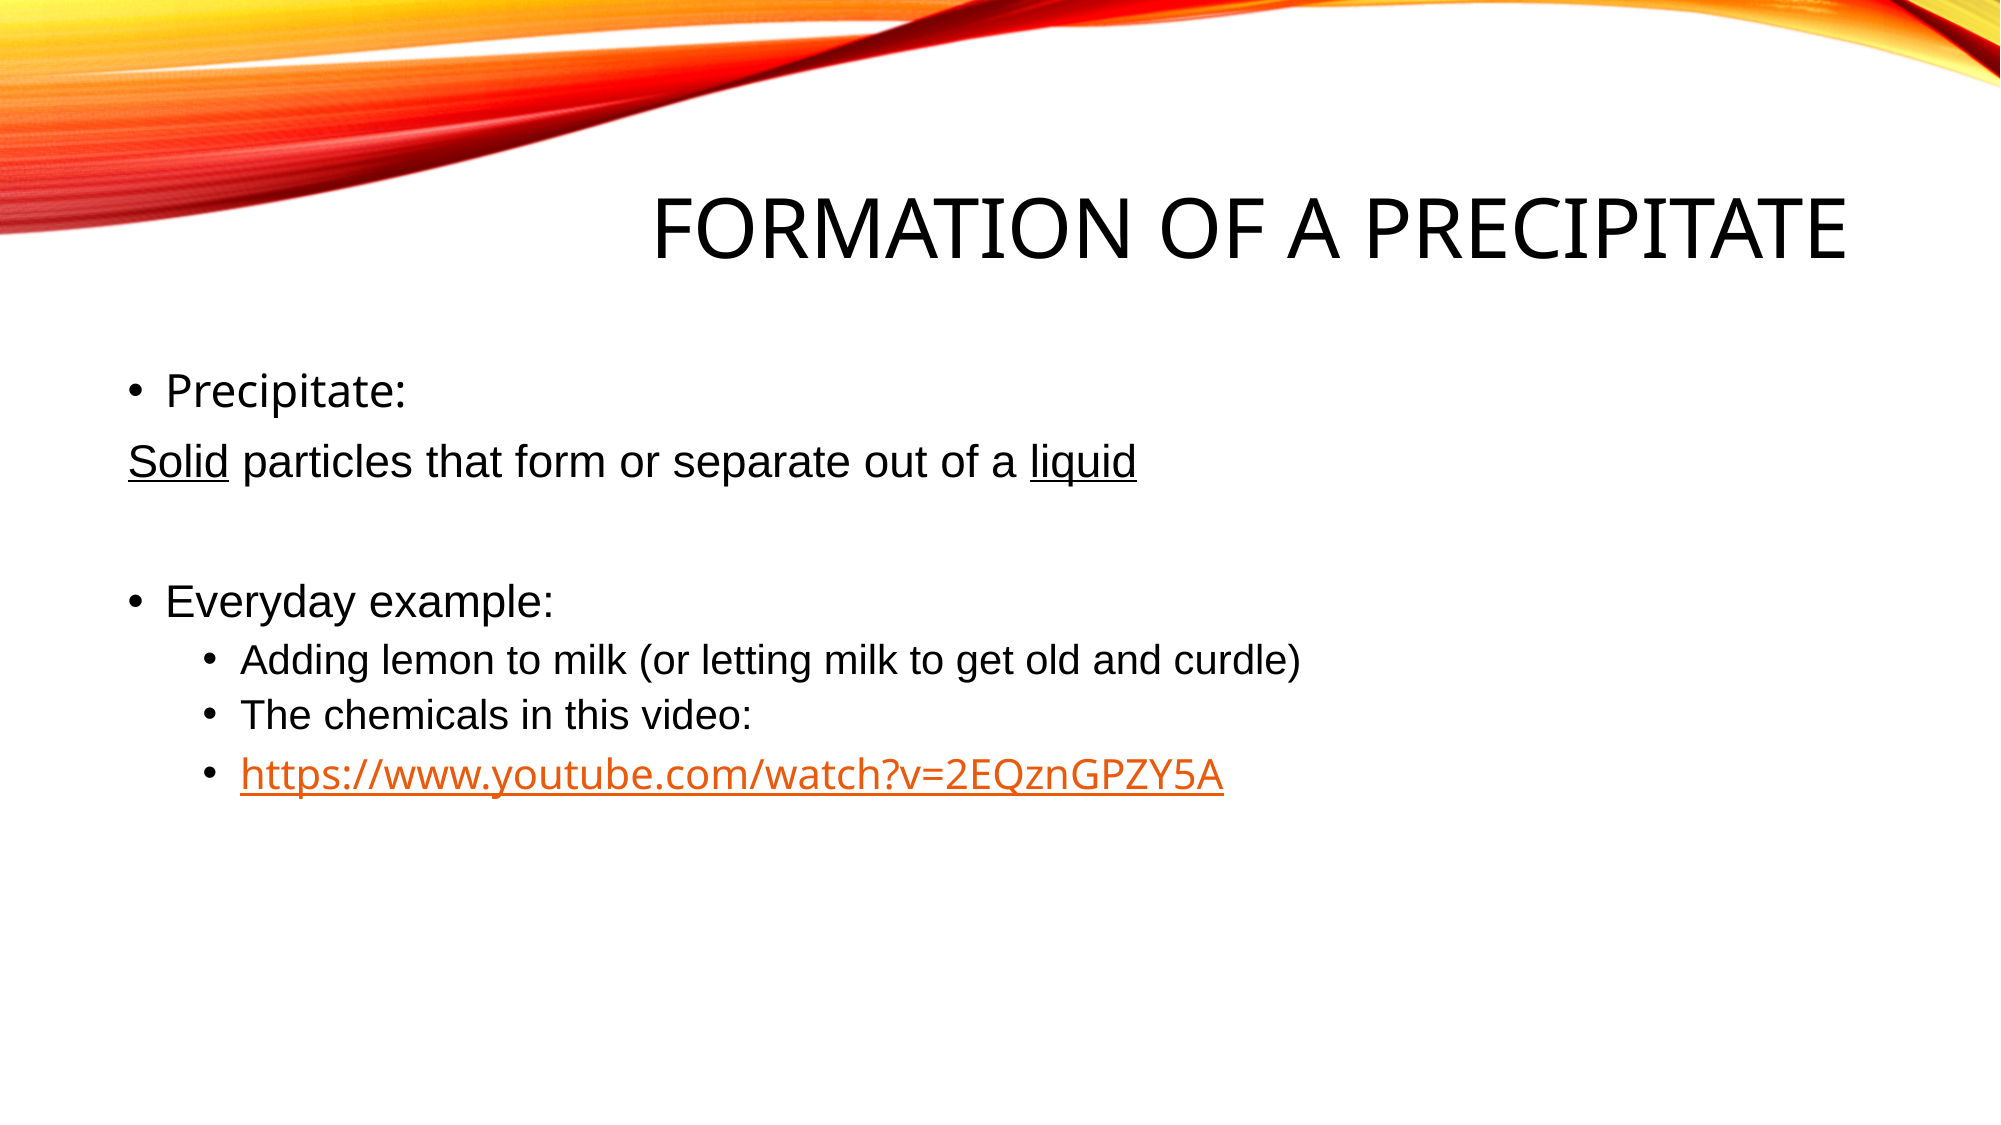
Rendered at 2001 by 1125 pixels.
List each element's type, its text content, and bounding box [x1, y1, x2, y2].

list Precipitate: Solid particles that form or separate out of a liquid Everyday example: Adding lemon to milk (or letting milk to get old and curdle) The chemicals in this video: https://www.youtube.com/watch?v=2EQznGPZY5A [112, 360, 1888, 1021]
title Formation of a Precipitate [474, 125, 1888, 338]
picture [0, 0, 2000, 237]
